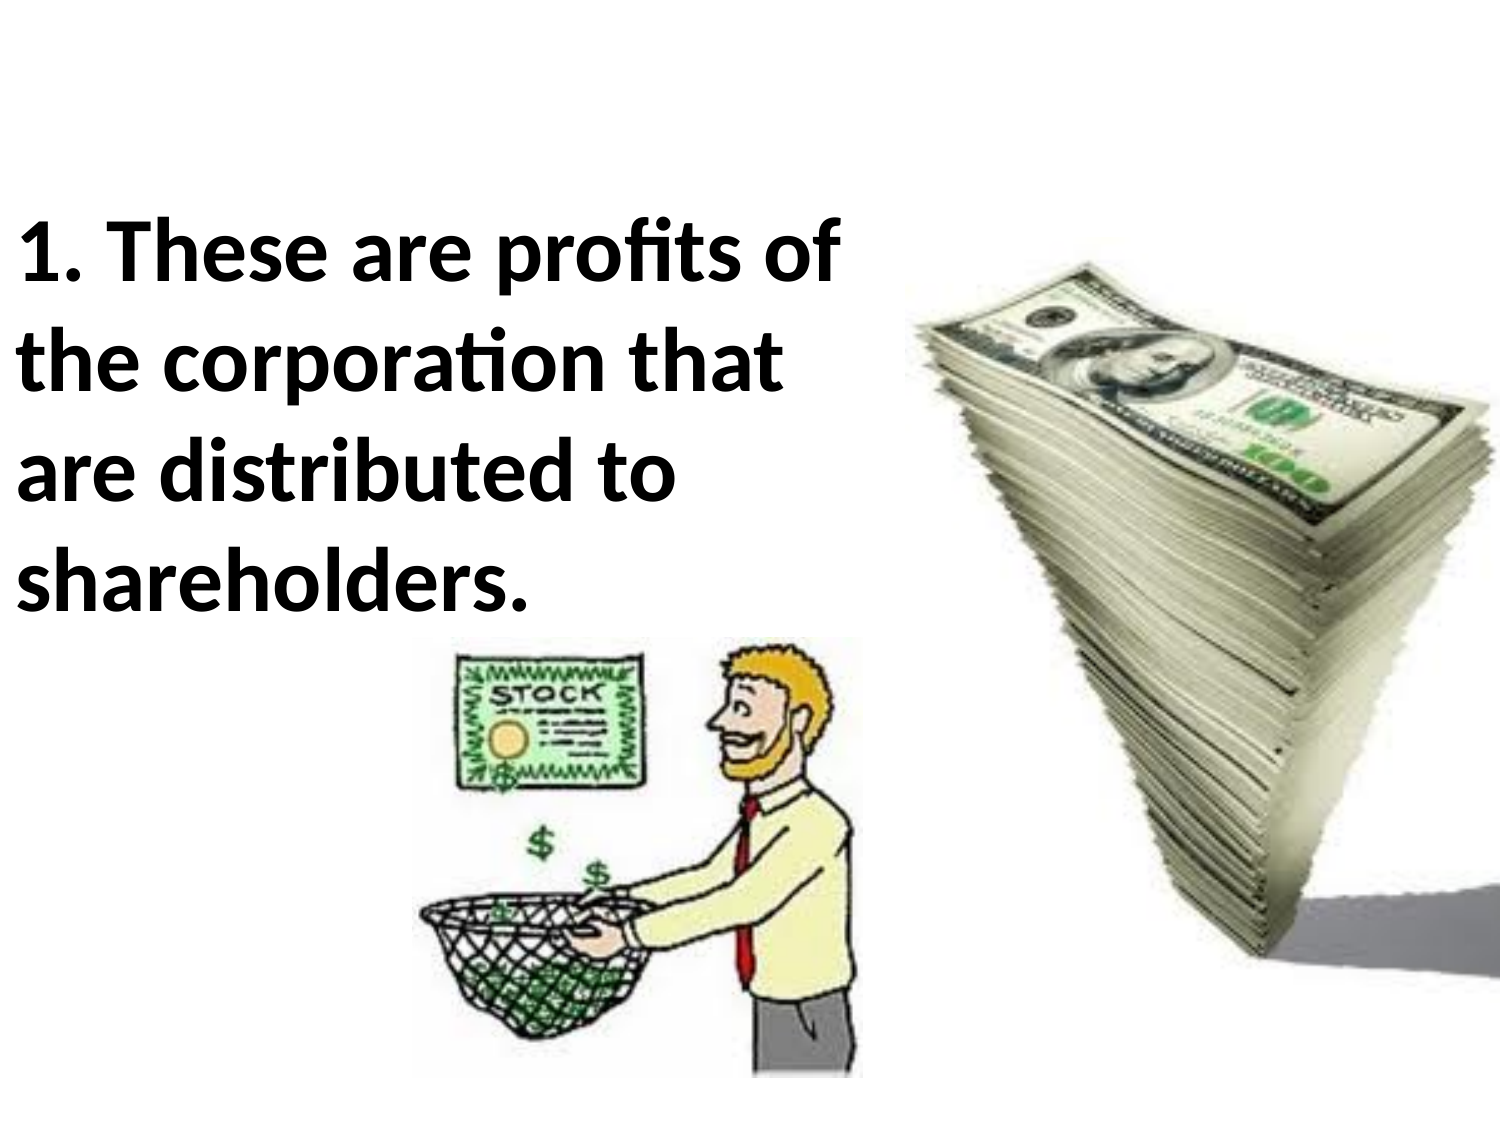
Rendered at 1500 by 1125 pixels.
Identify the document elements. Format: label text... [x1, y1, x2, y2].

title 1. These are profits of the corporation that are distributed to shareholders. [0, 24, 925, 1125]
picture [904, 237, 1500, 1003]
picture [412, 637, 863, 1078]
